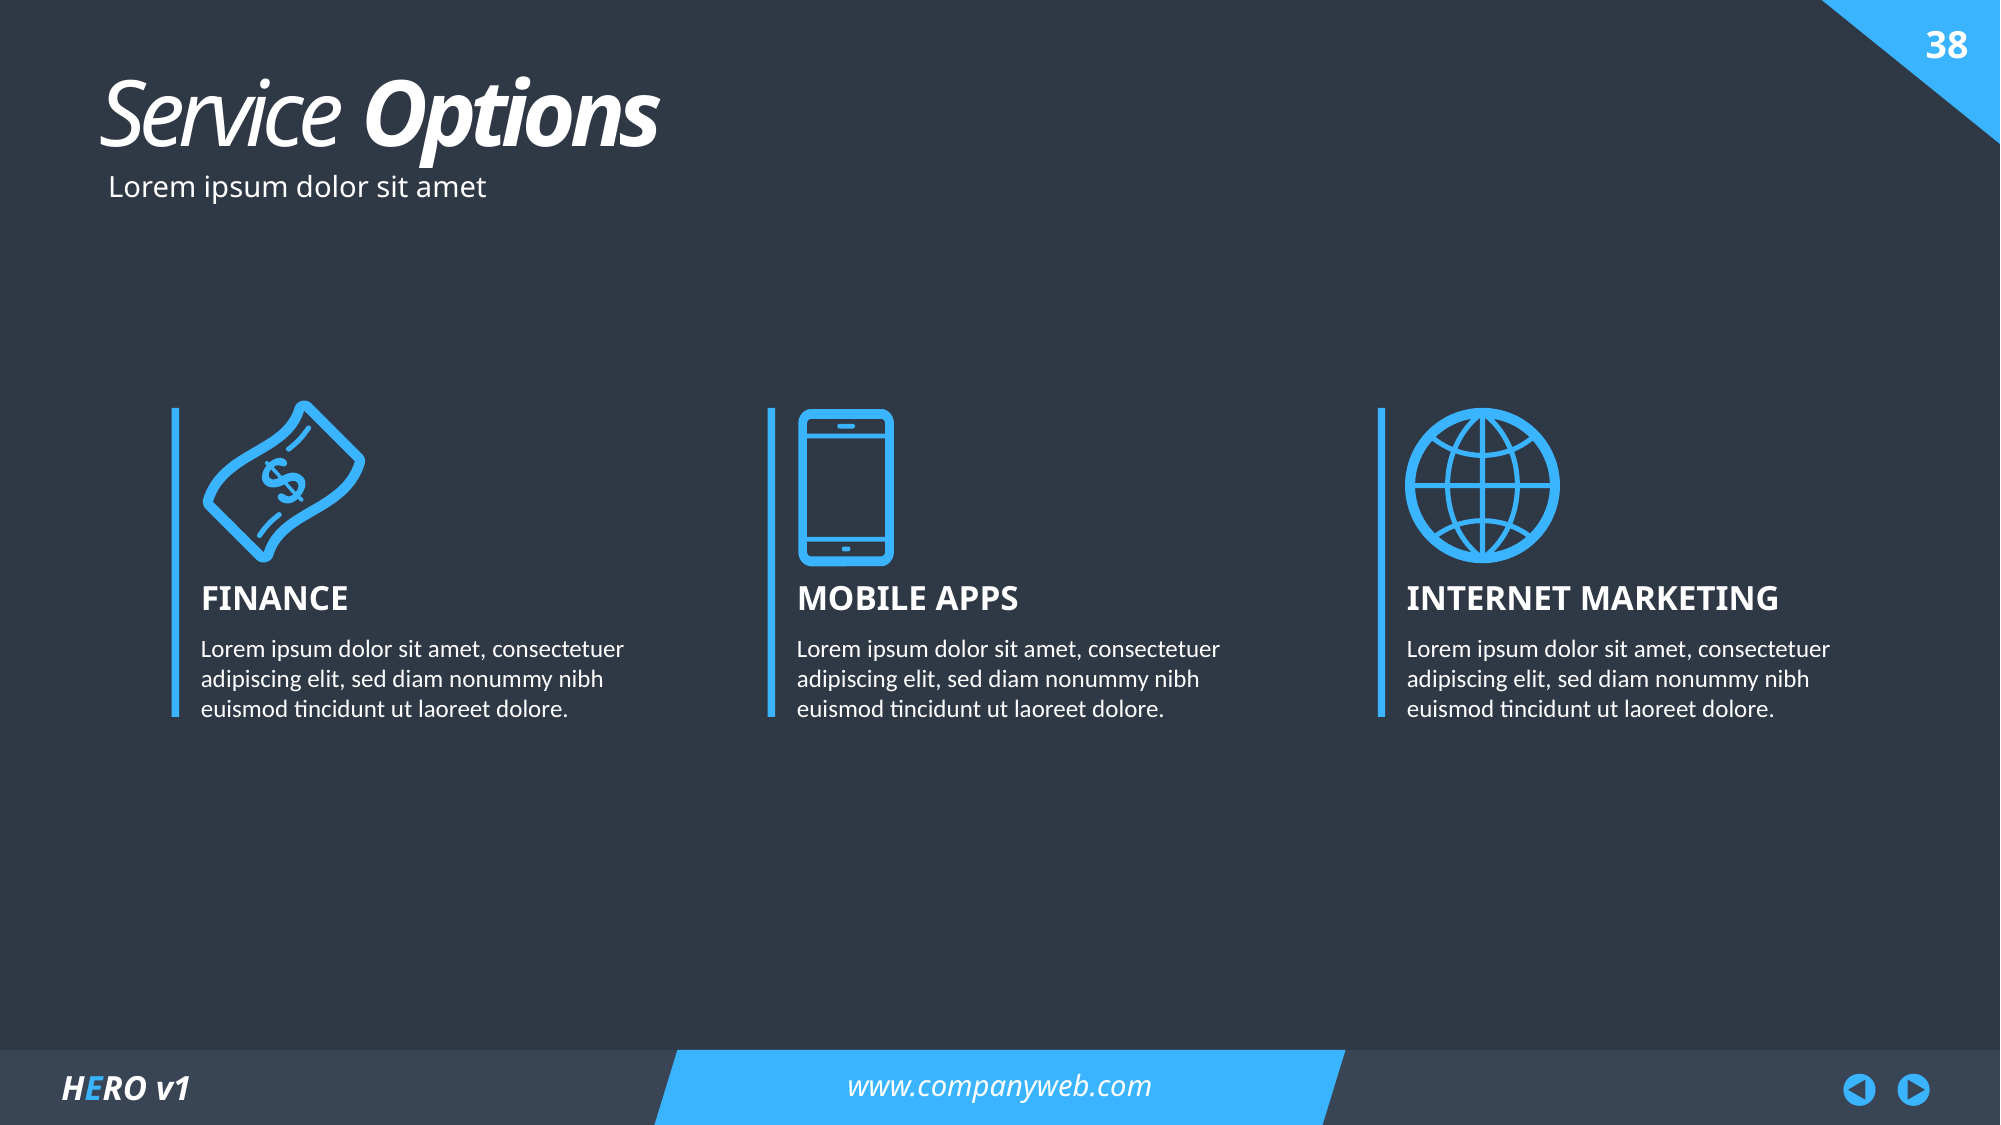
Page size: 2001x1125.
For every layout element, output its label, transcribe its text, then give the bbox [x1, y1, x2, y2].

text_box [798, 408, 894, 567]
text_box Lorem ipsum dolor sit amet, consectetuer adipiscing elit, sed diam nonummy nibh euismod tincidunt ut laoreet dolore. [1392, 625, 1909, 731]
text_box INTERNET MARKETING [1392, 569, 1891, 625]
text_box [1377, 407, 1386, 718]
text_box [171, 407, 180, 718]
text_box Lorem ipsum dolor sit amet [93, 169, 785, 207]
text_box Service Options [84, 63, 1171, 169]
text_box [202, 400, 366, 563]
text_box Lorem ipsum dolor sit amet, consectetuer adipiscing elit, sed diam nonummy nibh euismod tincidunt ut laoreet dolore. [782, 625, 1299, 731]
text_box [767, 407, 776, 718]
text_box [1405, 407, 1561, 564]
text_box FINANCE [186, 569, 685, 625]
text_box Lorem ipsum dolor sit amet, consectetuer adipiscing elit, sed diam nonummy nibh euismod tincidunt ut laoreet dolore. [186, 625, 703, 731]
text_box MOBILE APPS [782, 569, 1281, 625]
